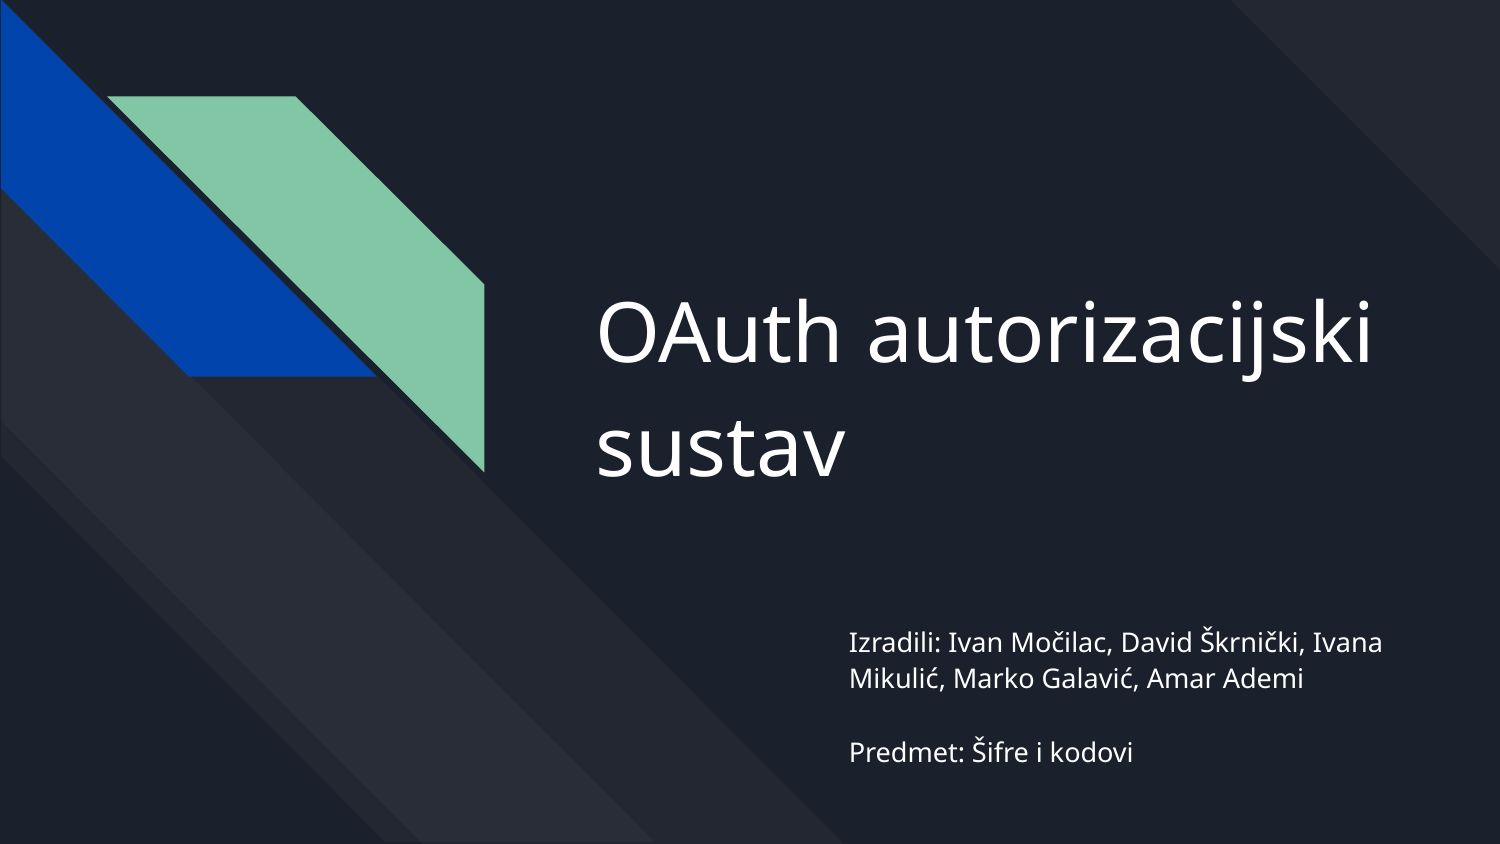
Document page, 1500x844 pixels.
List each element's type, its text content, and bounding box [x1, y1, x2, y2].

title OAuth autorizacijski sustav [580, 258, 1404, 518]
subtitle Izradili: Ivan Močilac, David Škrnički, Ivana Mikulić, Marko Galavić, Amar Ademi Predmet: Šifre i kodovi [833, 608, 1404, 819]
